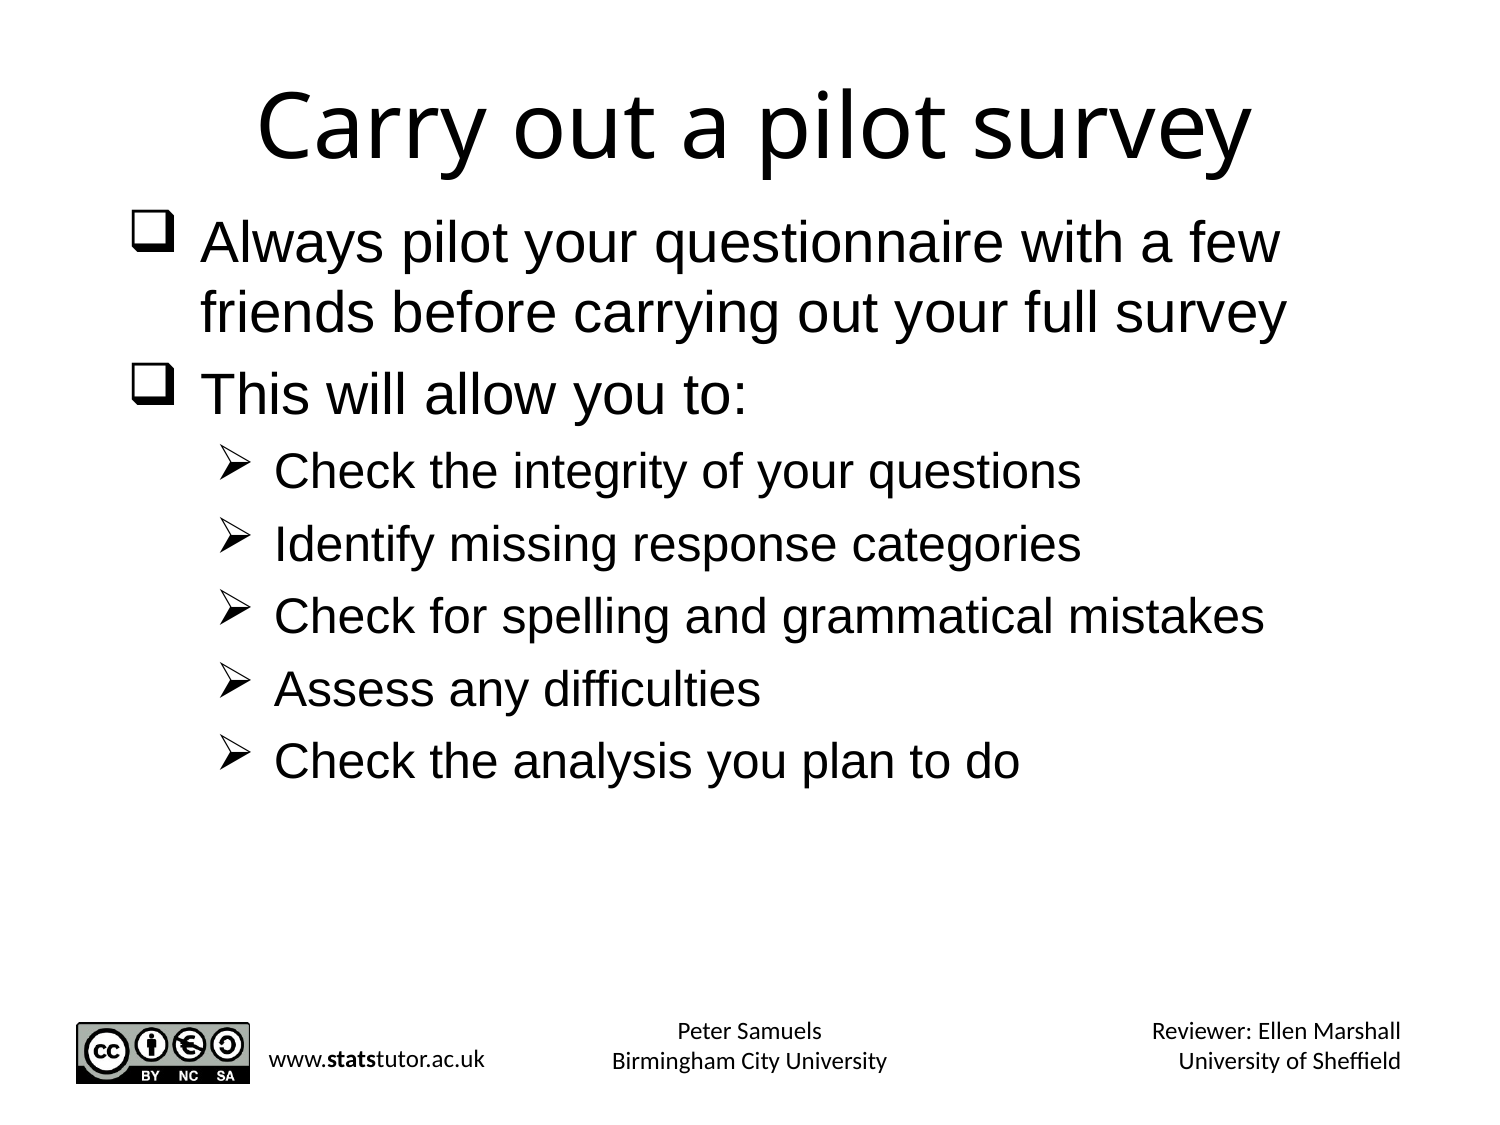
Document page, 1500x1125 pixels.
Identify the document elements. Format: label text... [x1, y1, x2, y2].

text_box Peter Samuels Birmingham City University [549, 1007, 951, 1083]
text_box Reviewer: Ellen Marshall University of Sheffield [1038, 1007, 1417, 1083]
picture [76, 1022, 251, 1084]
list Always pilot your questionnaire with a few friends before carrying out your full survey This will allow you to: Check the integrity of your questions Identify missing response categories Check for spelling and grammatical mistakes Assess any difficulties Check the analysis you plan to do [112, 196, 1388, 835]
title Carry out a pilot survey [117, 46, 1393, 197]
text_box www.statstutor.ac.uk [254, 1035, 526, 1080]
